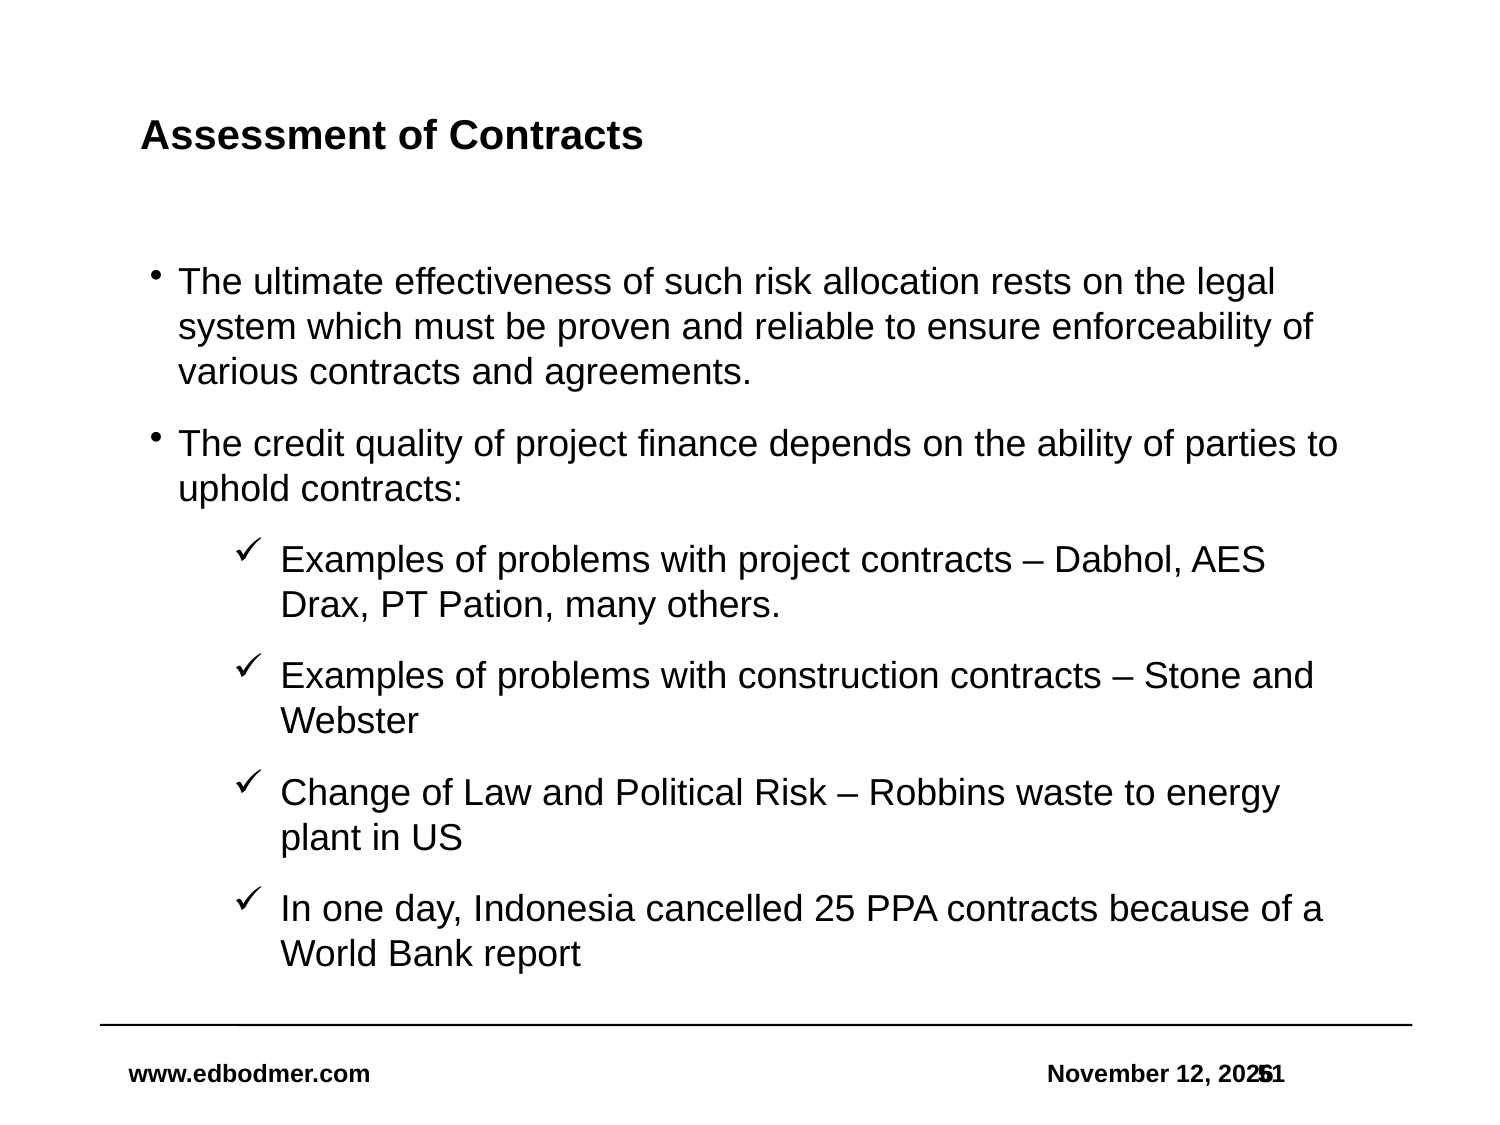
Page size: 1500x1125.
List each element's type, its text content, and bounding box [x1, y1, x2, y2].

list The ultimate effectiveness of such risk allocation rests on the legal system which must be proven and reliable to ensure enforceability of various contracts and agreements. The credit quality of project finance depends on the ability of parties to uphold contracts: Examples of problems with project contracts – Dabhol, AES Drax, PT Pation, many others. Examples of problems with construction contracts – Stone and Webster Change of Law and Political Risk – Robbins waste to energy plant in US In one day, Indonesia cancelled 25 PPA contracts because of a World Bank report [124, 249, 1376, 1001]
title Assessment of Contracts [124, 99, 1288, 226]
